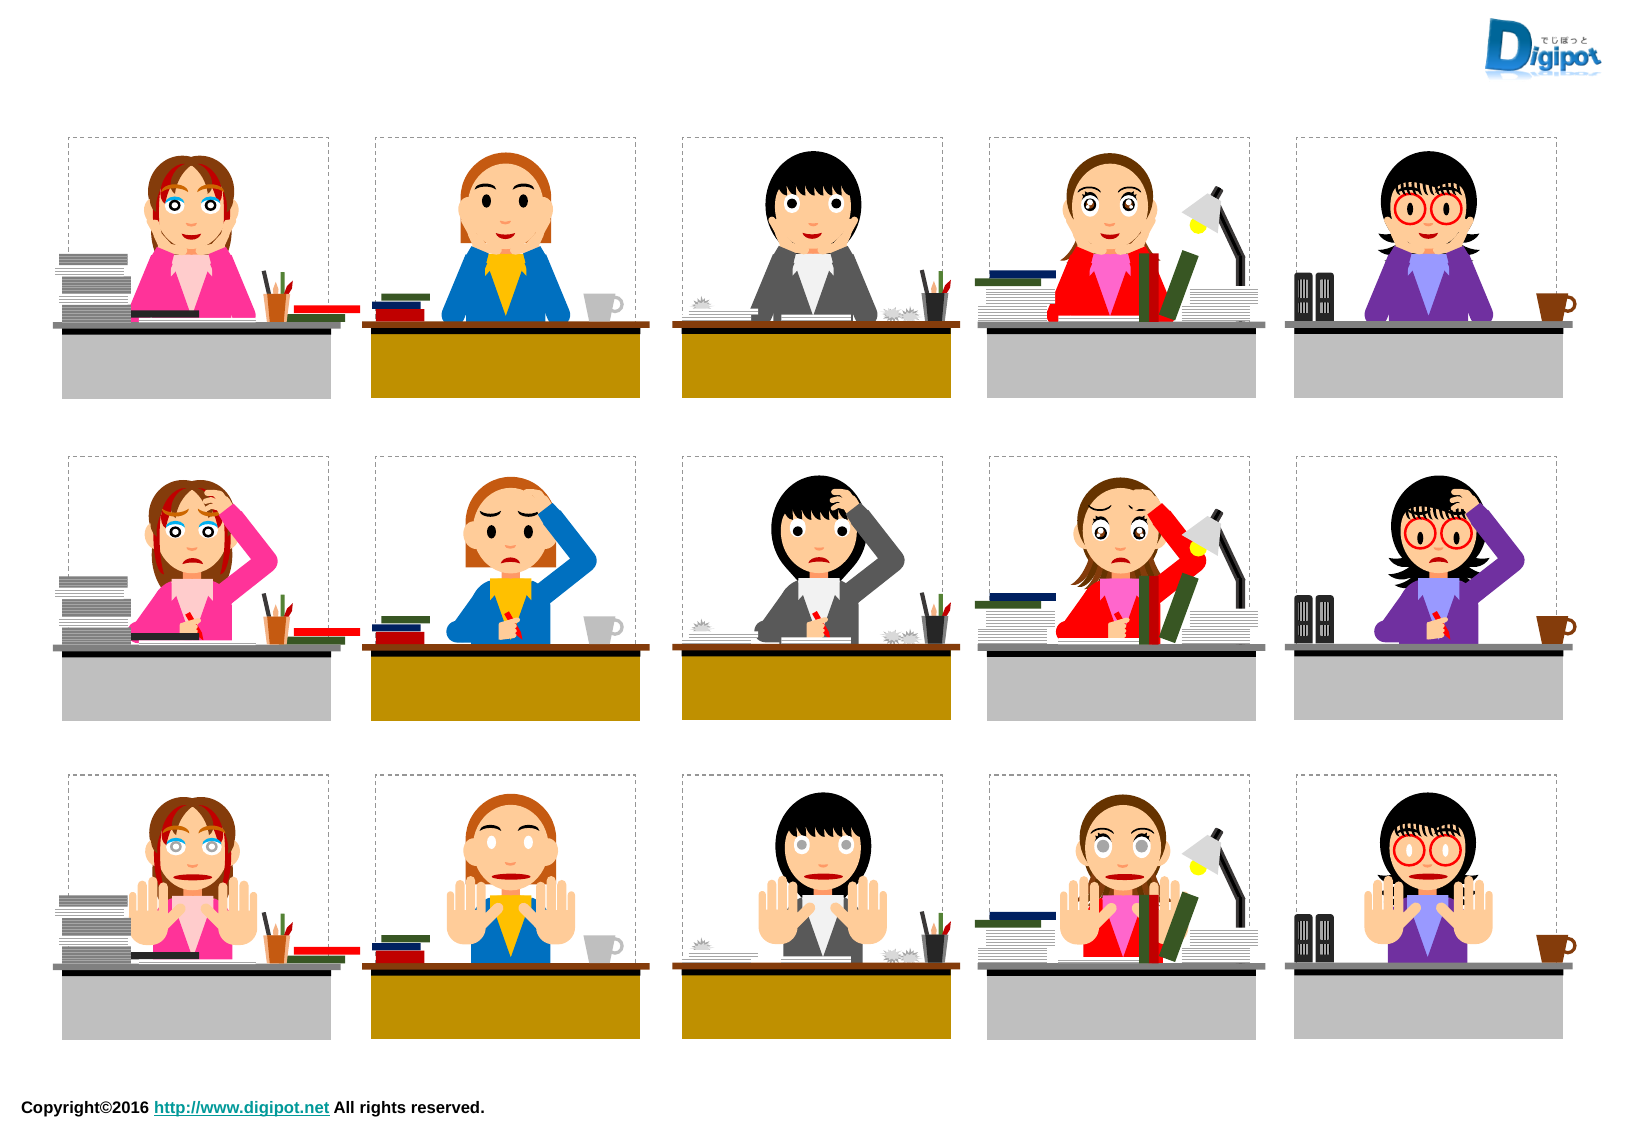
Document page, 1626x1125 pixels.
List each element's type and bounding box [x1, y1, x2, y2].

text_box [1284, 150, 1577, 398]
picture [1485, 18, 1602, 82]
text_box [672, 150, 961, 398]
text_box [974, 794, 1266, 1040]
text_box [1284, 792, 1577, 1040]
text_box [52, 155, 357, 399]
text_box [361, 793, 650, 1040]
text_box [672, 792, 961, 1040]
text_box [974, 152, 1266, 399]
text_box [361, 152, 650, 399]
text_box [1284, 475, 1577, 721]
text_box [361, 476, 650, 721]
text_box [52, 479, 357, 722]
text_box [672, 475, 961, 721]
text_box [52, 796, 357, 1041]
text_box [974, 477, 1266, 721]
